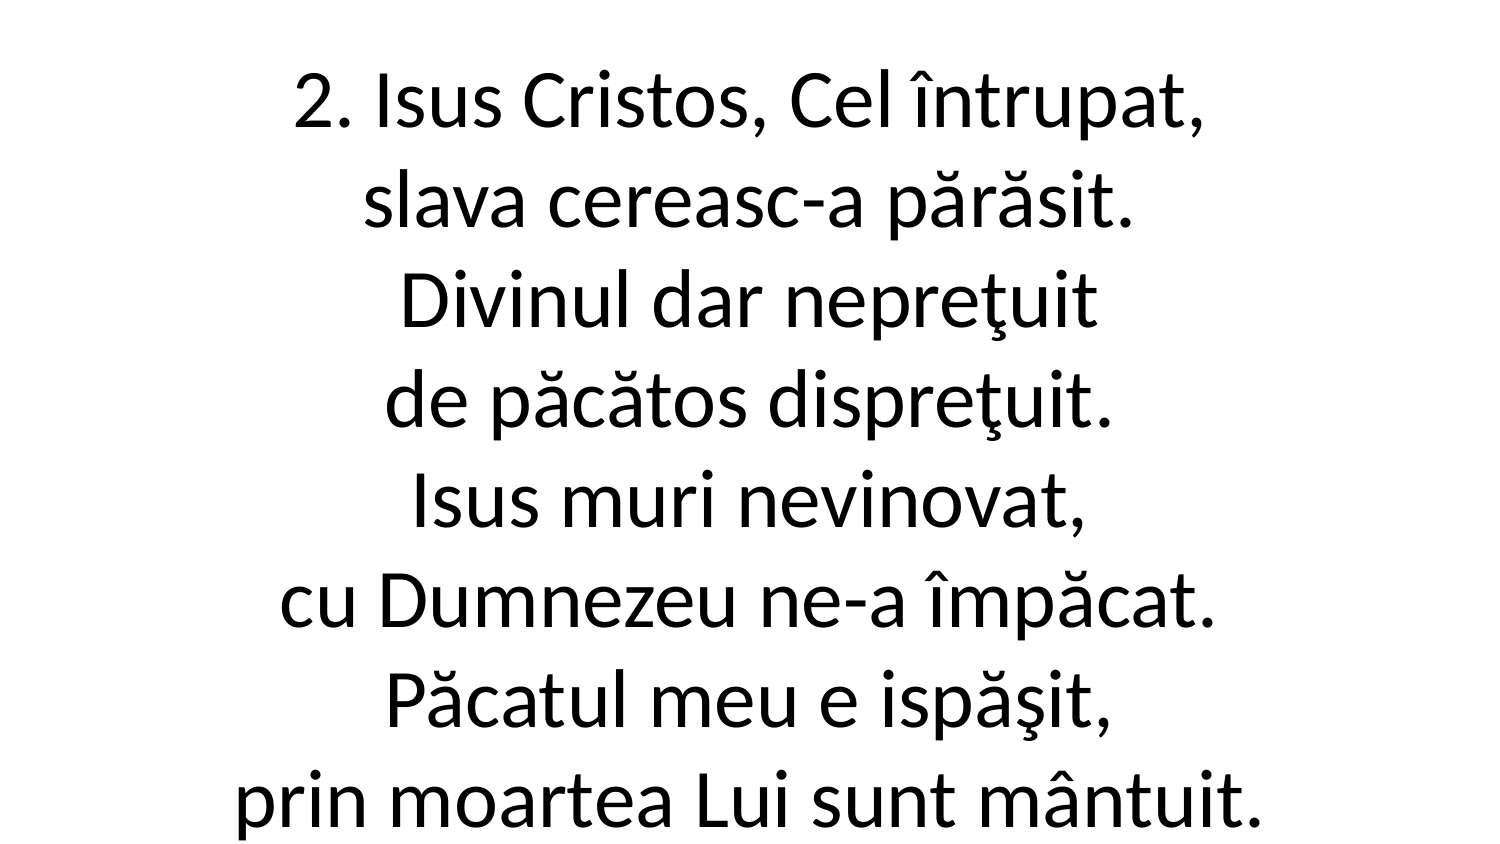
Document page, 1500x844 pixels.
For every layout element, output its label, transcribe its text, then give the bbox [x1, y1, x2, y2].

text_box 2. Isus Cristos, Cel întrupat, slava cereasc-a părăsit. Divinul dar nepreţuit de păcătos dispreţuit. Isus muri nevinovat, cu Dumnezeu ne-a împăcat. Păcatul meu e ispăşit, prin moartea Lui sunt mântuit. [218, 0, 1282, 844]
